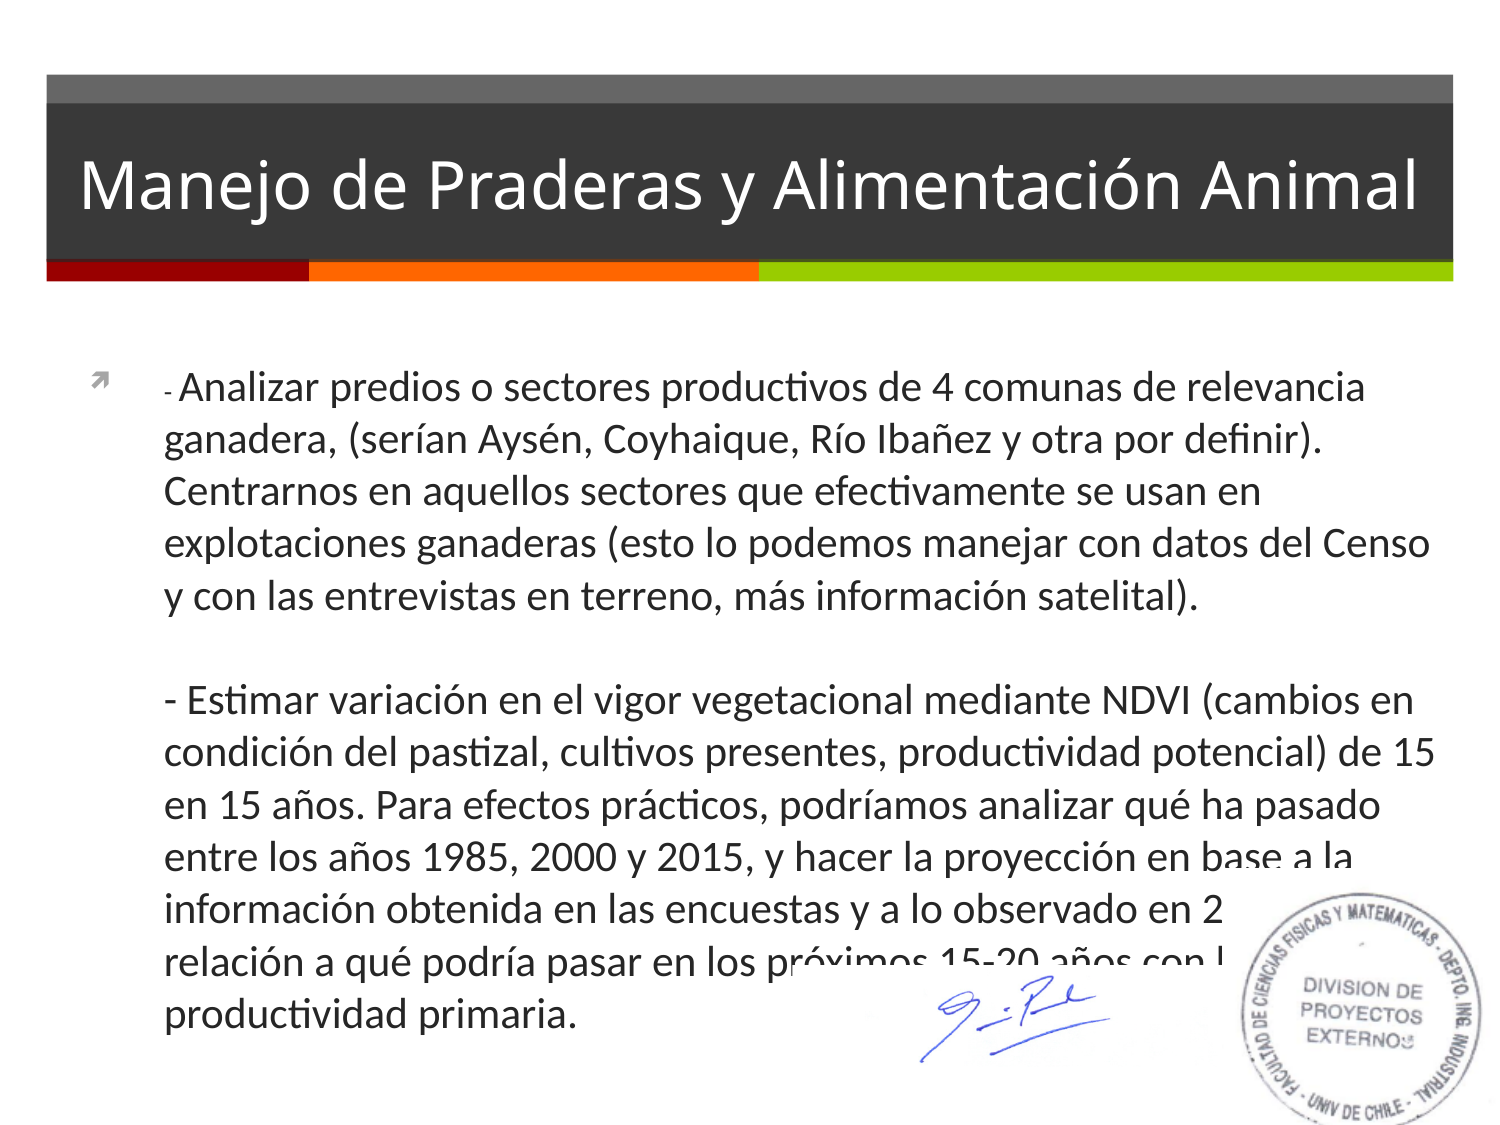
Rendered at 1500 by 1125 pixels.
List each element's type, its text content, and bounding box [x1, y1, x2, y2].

title Manejo de Praderas y Alimentación Animal [46, 103, 1454, 263]
picture [791, 867, 1500, 1125]
list - Analizar predios o sectores productivos de 4 comunas de relevancia ganadera, (serían Aysén, Coyhaique, Río Ibañez y otra por definir). Centrarnos en aquellos sectores que efectivamente se usan en explotaciones ganaderas (esto lo podemos manejar con datos del Censo y con las entrevistas en terreno, más información satelital). - Estimar variación en el vigor vegetacional mediante NDVI (cambios en condición del pastizal, cultivos presentes, productividad potencial) de 15 en 15 años. Para efectos prácticos, podríamos analizar qué ha pasado entre los años 1985, 2000 y 2015, y hacer la proyección en base a la información obtenida en las encuestas y a lo observado en 2015, en relación a qué podría pasar en los próximos 15-20 años con la productividad primaria. [74, 350, 1454, 1066]
